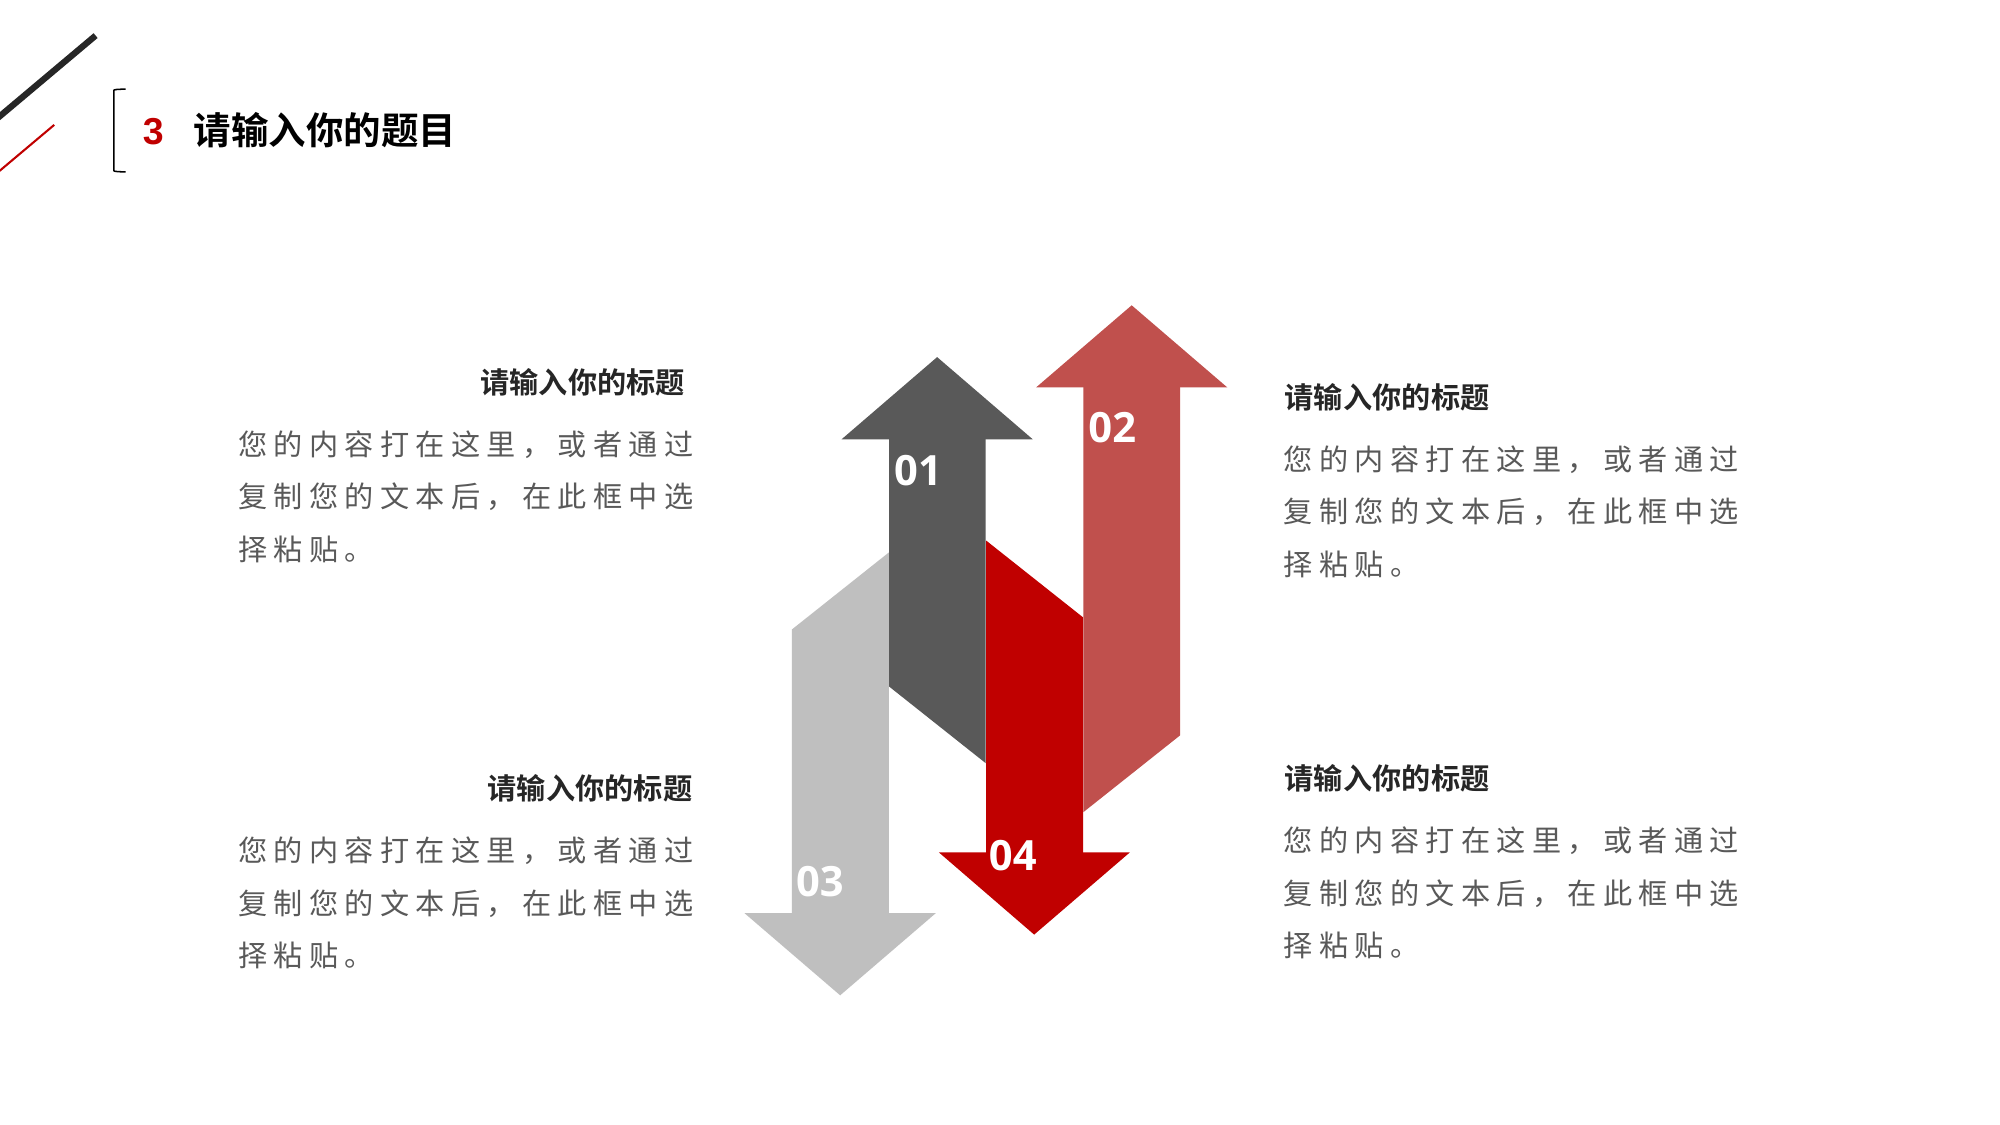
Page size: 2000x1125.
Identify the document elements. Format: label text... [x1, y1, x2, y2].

text_box 请输入你的标题 [444, 346, 722, 390]
text_box 您的内容打在这里，或者通过复制您的文本后，在此框中选择粘贴。 [1247, 787, 1798, 981]
text_box 3 请输入你的题目 [128, 100, 471, 160]
text_box 请输入你的标题 [1248, 742, 1526, 787]
text_box 请输入你的标题 [1248, 361, 1526, 405]
text_box 您的内容打在这里，或者通过复制您的文本后，在此框中选择粘贴。 [202, 390, 739, 584]
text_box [744, 305, 1228, 996]
text_box 您的内容打在这里，或者通过复制您的文本后，在此框中选择粘贴。 [1247, 405, 1798, 600]
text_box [0, 124, 55, 179]
text_box 请输入你的标题 [451, 752, 729, 797]
text_box 您的内容打在这里，或者通过复制您的文本后，在此框中选择粘贴。 [202, 797, 739, 991]
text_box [0, 35, 96, 144]
text_box [113, 88, 126, 173]
